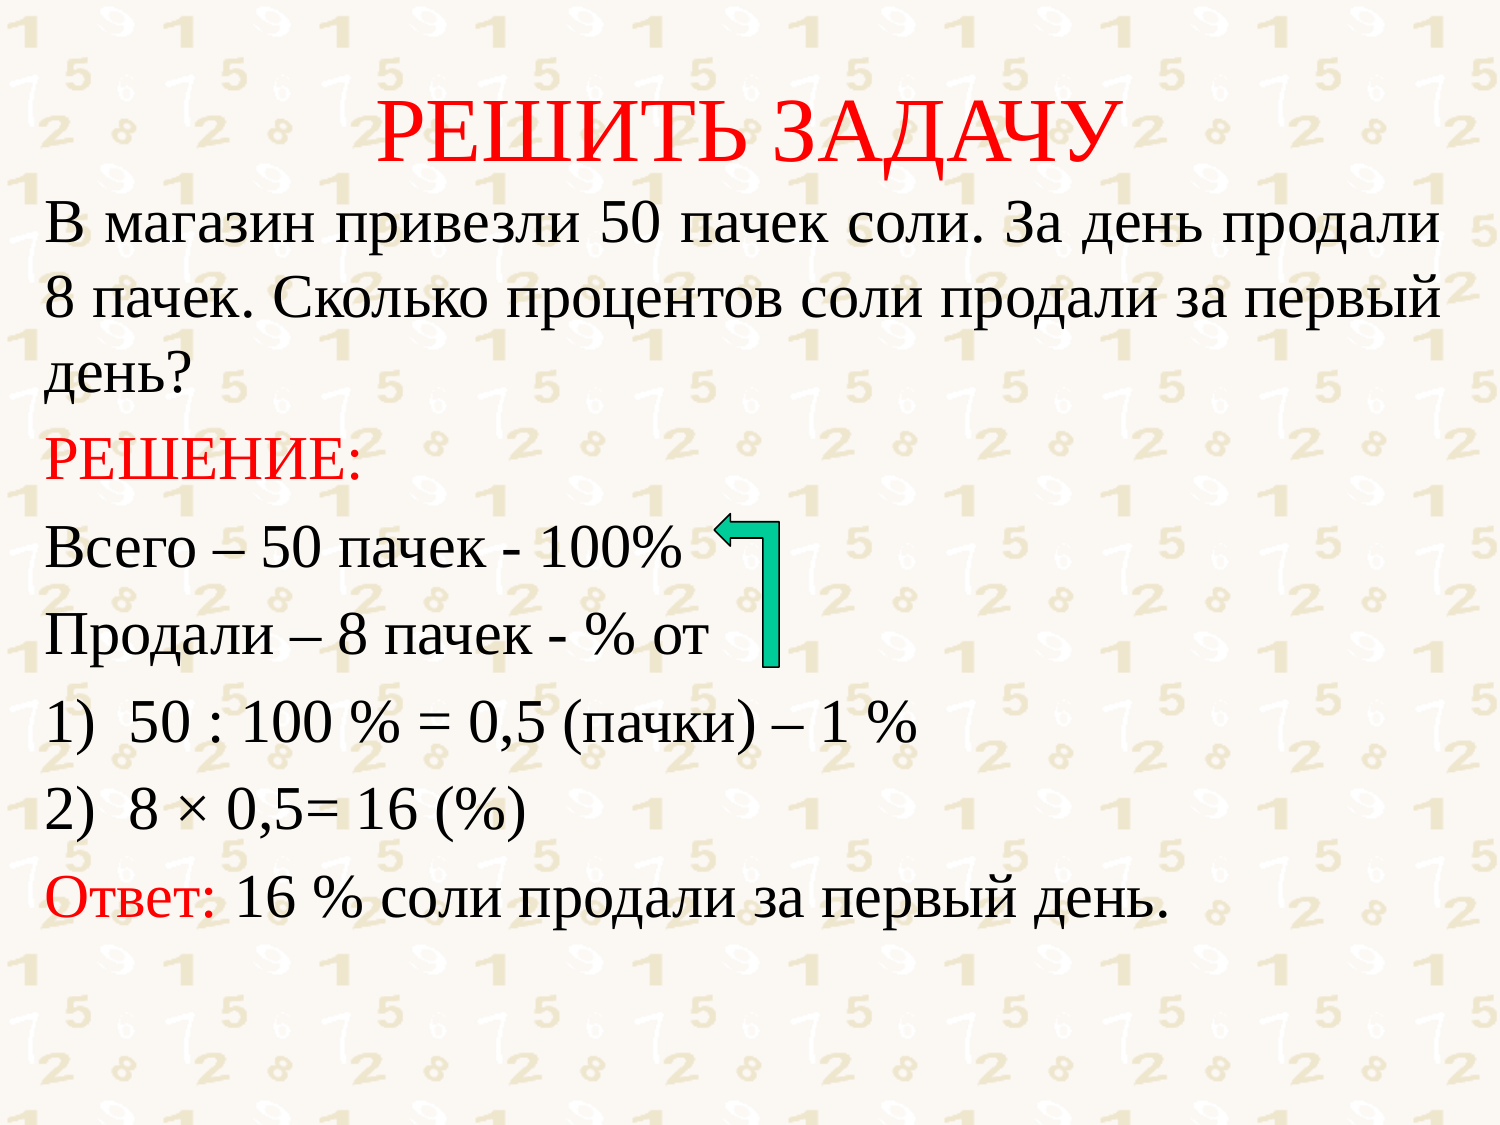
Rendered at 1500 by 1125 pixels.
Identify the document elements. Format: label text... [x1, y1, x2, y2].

picture [0, 0, 1500, 1125]
text_box [714, 513, 780, 668]
title РЕШИТЬ ЗАДАЧУ [112, 30, 1388, 172]
list В магазин привезли 50 пачек соли. За день продали 8 пачек. Сколько процентов соли продали за первый день? РЕШЕНИЕ: Всего – 50 пачек - 100% Продали – 8 пачек - % от 50 : 100 % = 0,5 (пачки) – 1 % 8 × 0,5= 16 (%) Ответ: 16 % соли продали за первый день. [29, 172, 1459, 848]
